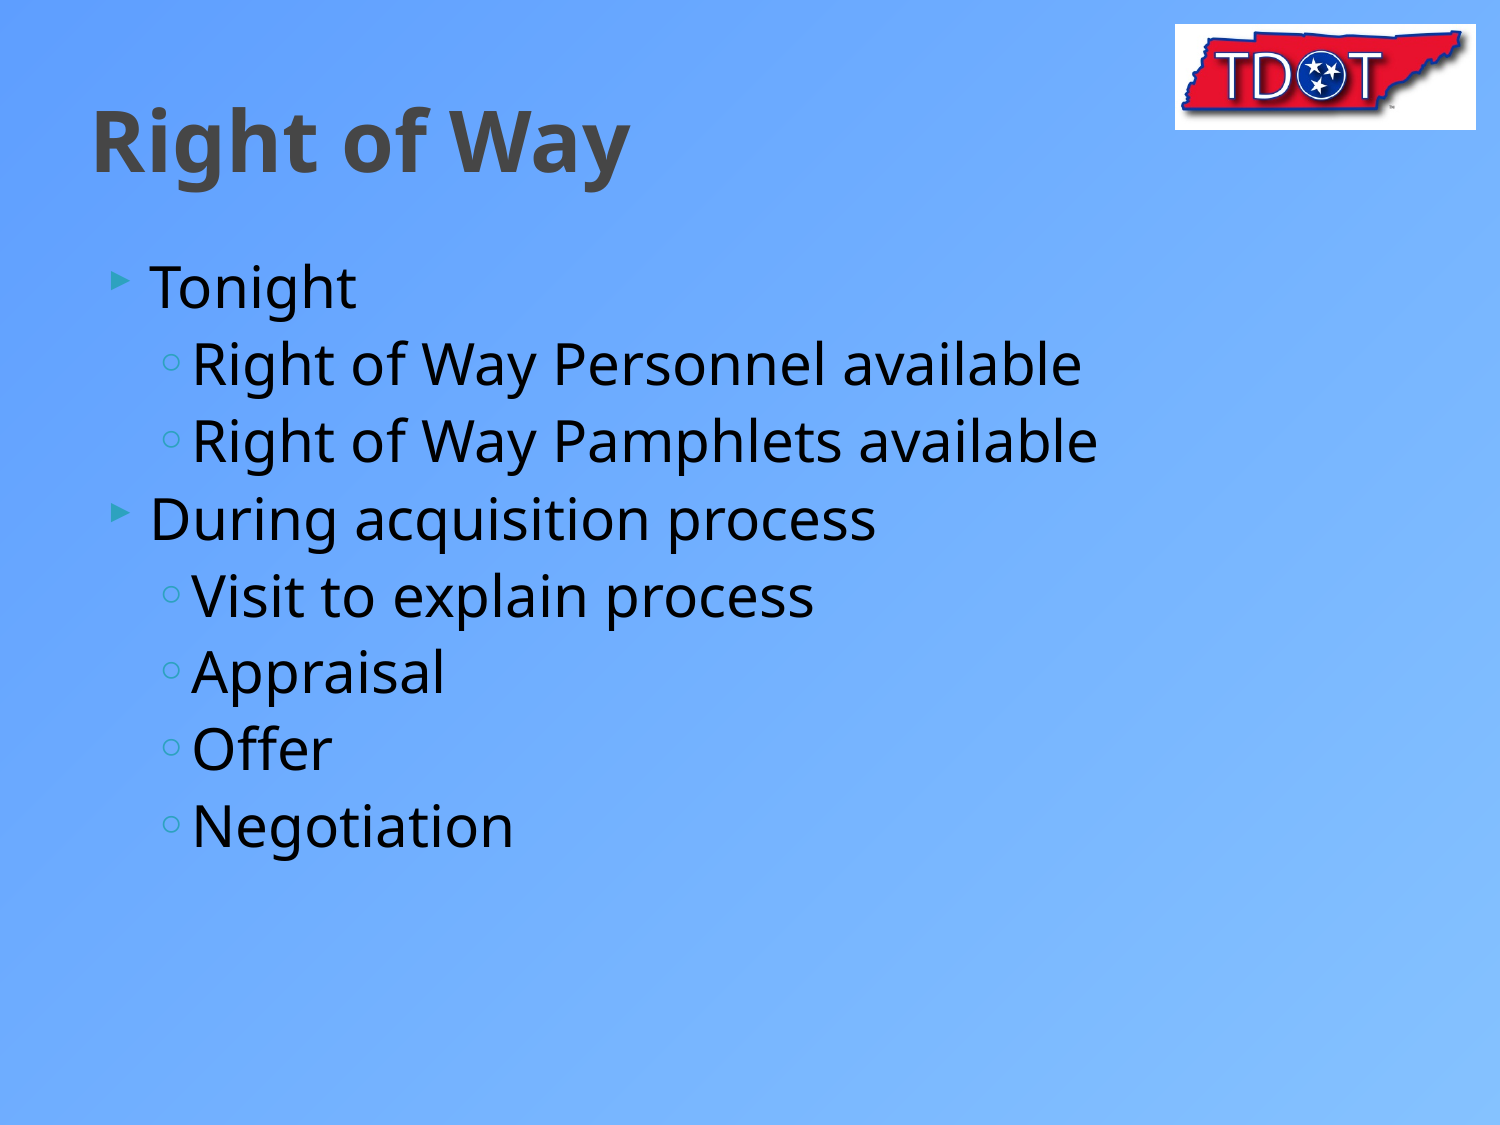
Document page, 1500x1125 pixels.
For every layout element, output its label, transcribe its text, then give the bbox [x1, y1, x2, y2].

picture [1174, 24, 1476, 131]
list Tonight Right of Way Personnel available Right of Way Pamphlets available During acquisition process Visit to explain process Appraisal Offer Negotiation [75, 243, 1425, 986]
title Right of Way [75, 45, 1425, 233]
